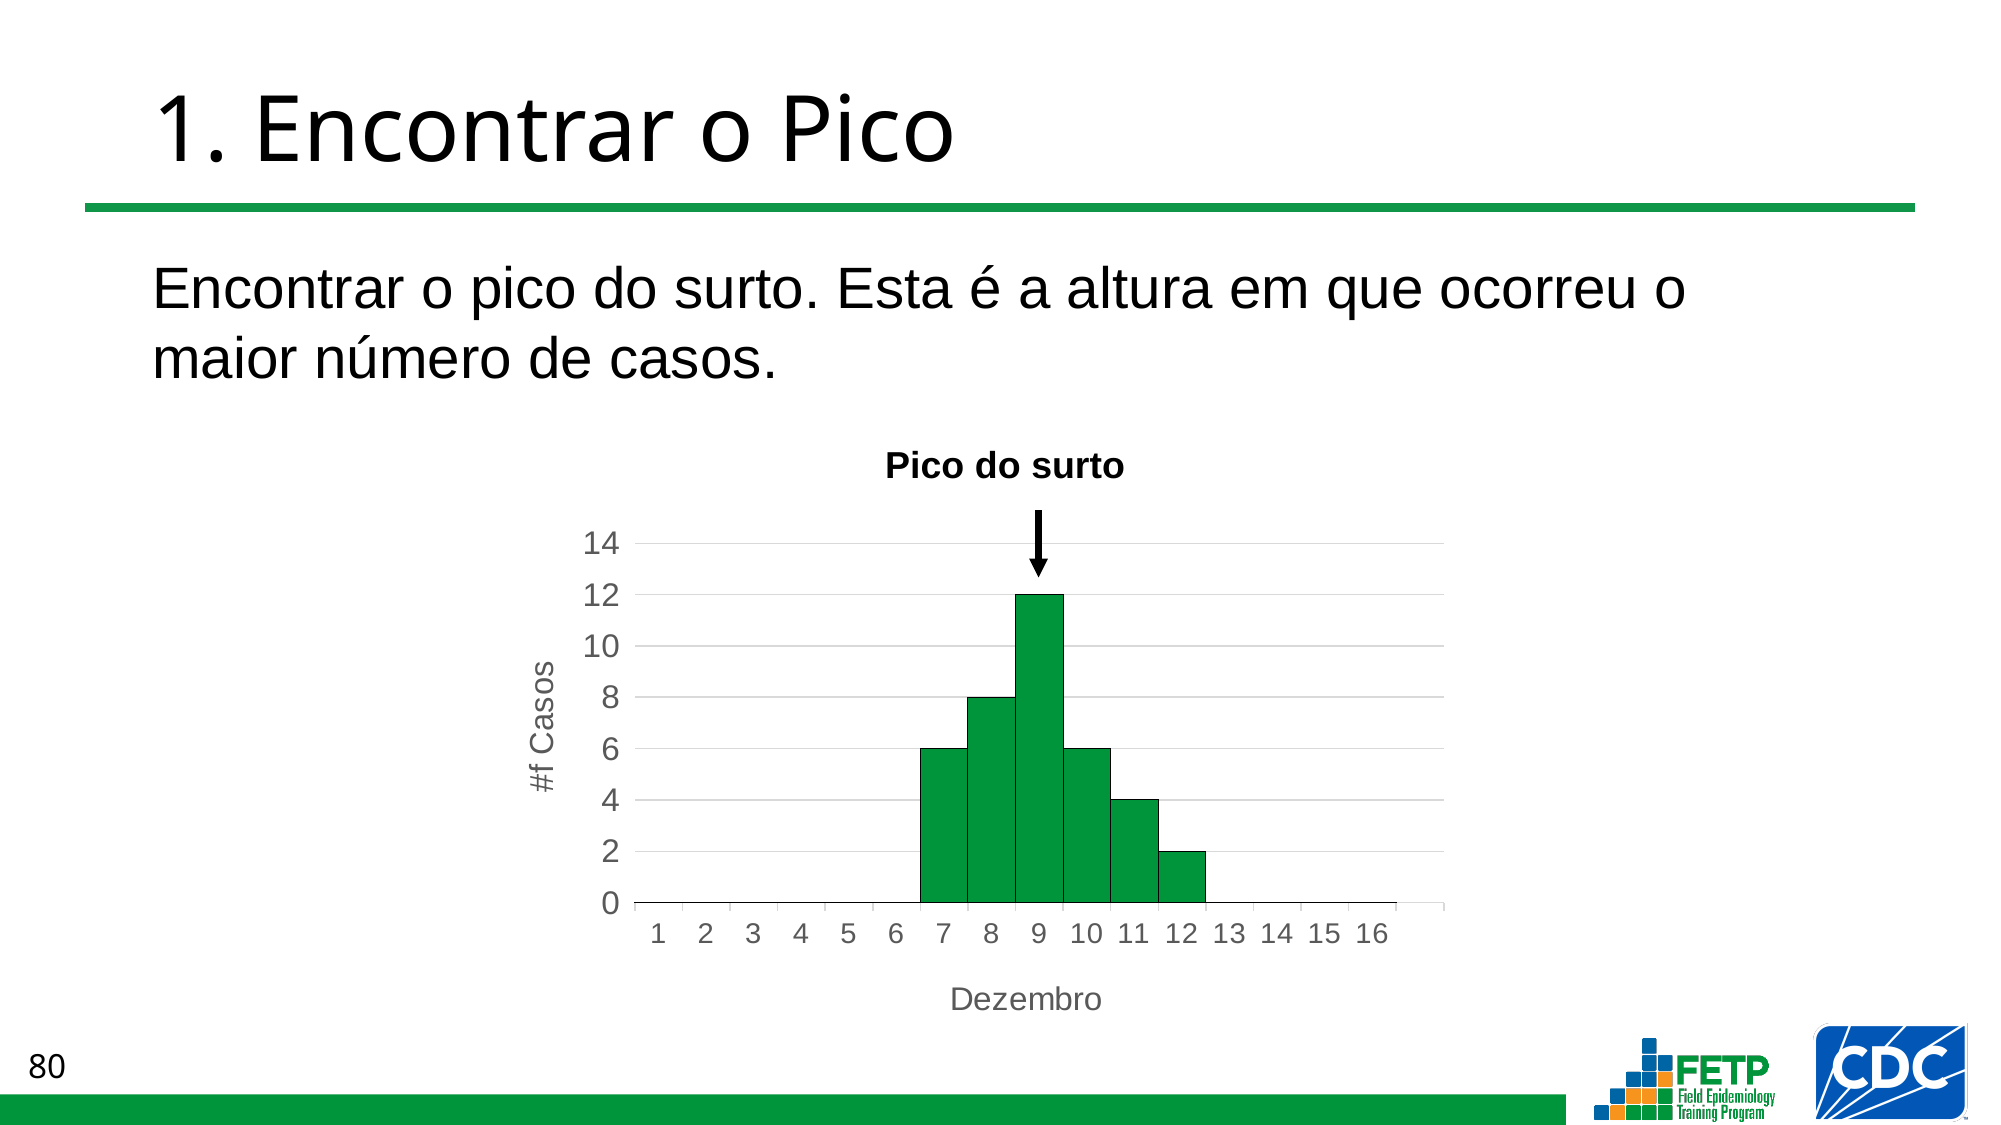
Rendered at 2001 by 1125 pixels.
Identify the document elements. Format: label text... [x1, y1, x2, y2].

picture [1594, 1038, 1775, 1122]
picture [1813, 1023, 1968, 1122]
list Encontrar o pico do surto. Esta é a altura em que ocorreu o maior número de casos. [137, 242, 1863, 1004]
chart [495, 519, 1467, 1027]
title 1. Encontrar o Pico [137, 75, 1863, 207]
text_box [870, 434, 1215, 578]
